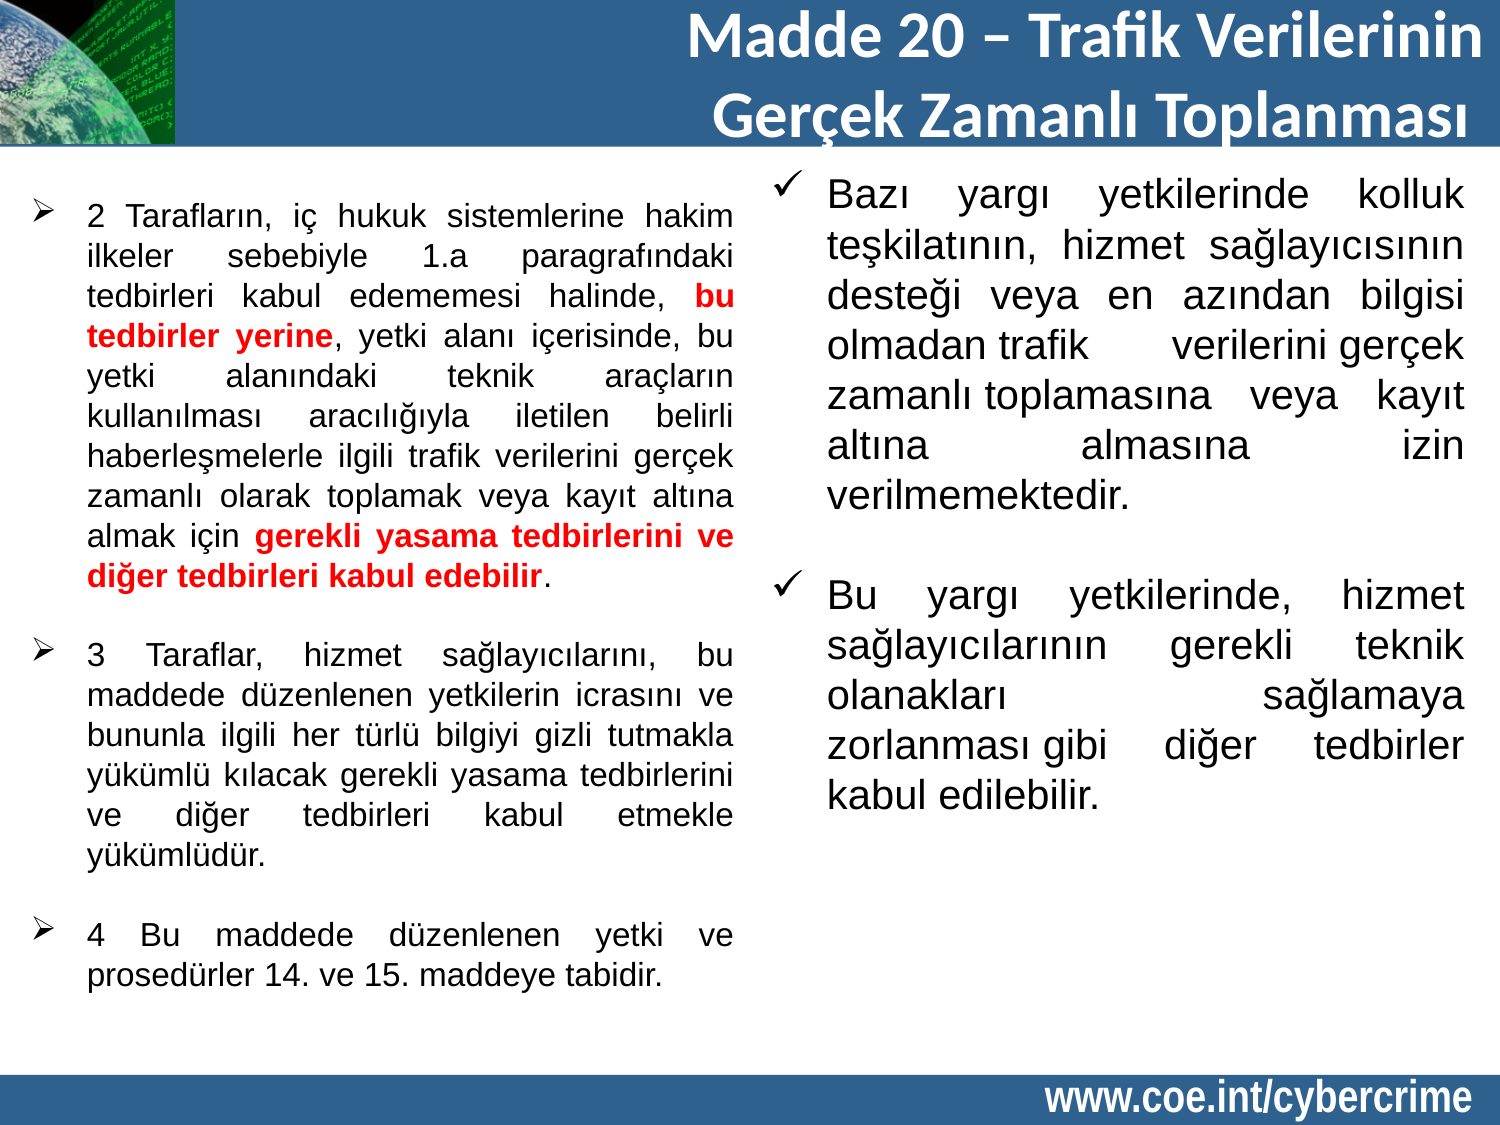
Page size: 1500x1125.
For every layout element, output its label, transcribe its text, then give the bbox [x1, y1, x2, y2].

text_box Bazı yargı yetkilerinde kolluk teşkilatının, hizmet sağlayıcısının desteği veya en azından bilgisi olmadan trafik verilerini gerçek zamanlı toplamasına veya kayıt altına almasına izin verilmemektedir. Bu yargı yetkilerinde, hizmet sağlayıcılarının gerekli teknik olanakları sağlamaya zorlanması gibi diğer tedbirler kabul edilebilir. [755, 159, 1480, 826]
text_box 2 Tarafların, iç hukuk sistemlerine hakim ilkeler sebebiyle 1.a paragrafındaki tedbirleri kabul edememesi halinde, bu tedbirler yerine, yetki alanı içerisinde, bu yetki alanındaki teknik araçların kullanılması aracılığıyla iletilen belirli haberleşmelerle ilgili trafik verilerini gerçek zamanlı olarak toplamak veya kayıt altına almak için gerekli yasama tedbirlerini ve diğer tedbirleri kabul edebilir. 3 Taraflar, hizmet sağlayıcılarını, bu maddede düzenlenen yetkilerin icrasını ve bununla ilgili her türlü bilgiyi gizli tutmakla yükümlü kılacak gerekli yasama tedbirlerini ve diğer tedbirleri kabul etmekle yükümlüdür. 4 Bu maddede düzenlenen yetki ve prosedürler 14. ve 15. maddeye tabidir. [15, 186, 750, 1001]
text_box [0, 1073, 1030, 1125]
text_box Madde 20 – Trafik Verilerinin Gerçek Zamanlı Toplanması [177, 0, 1500, 149]
picture [0, 0, 175, 144]
text_box www.coe.int/cybercrime [1030, 1059, 1500, 1125]
